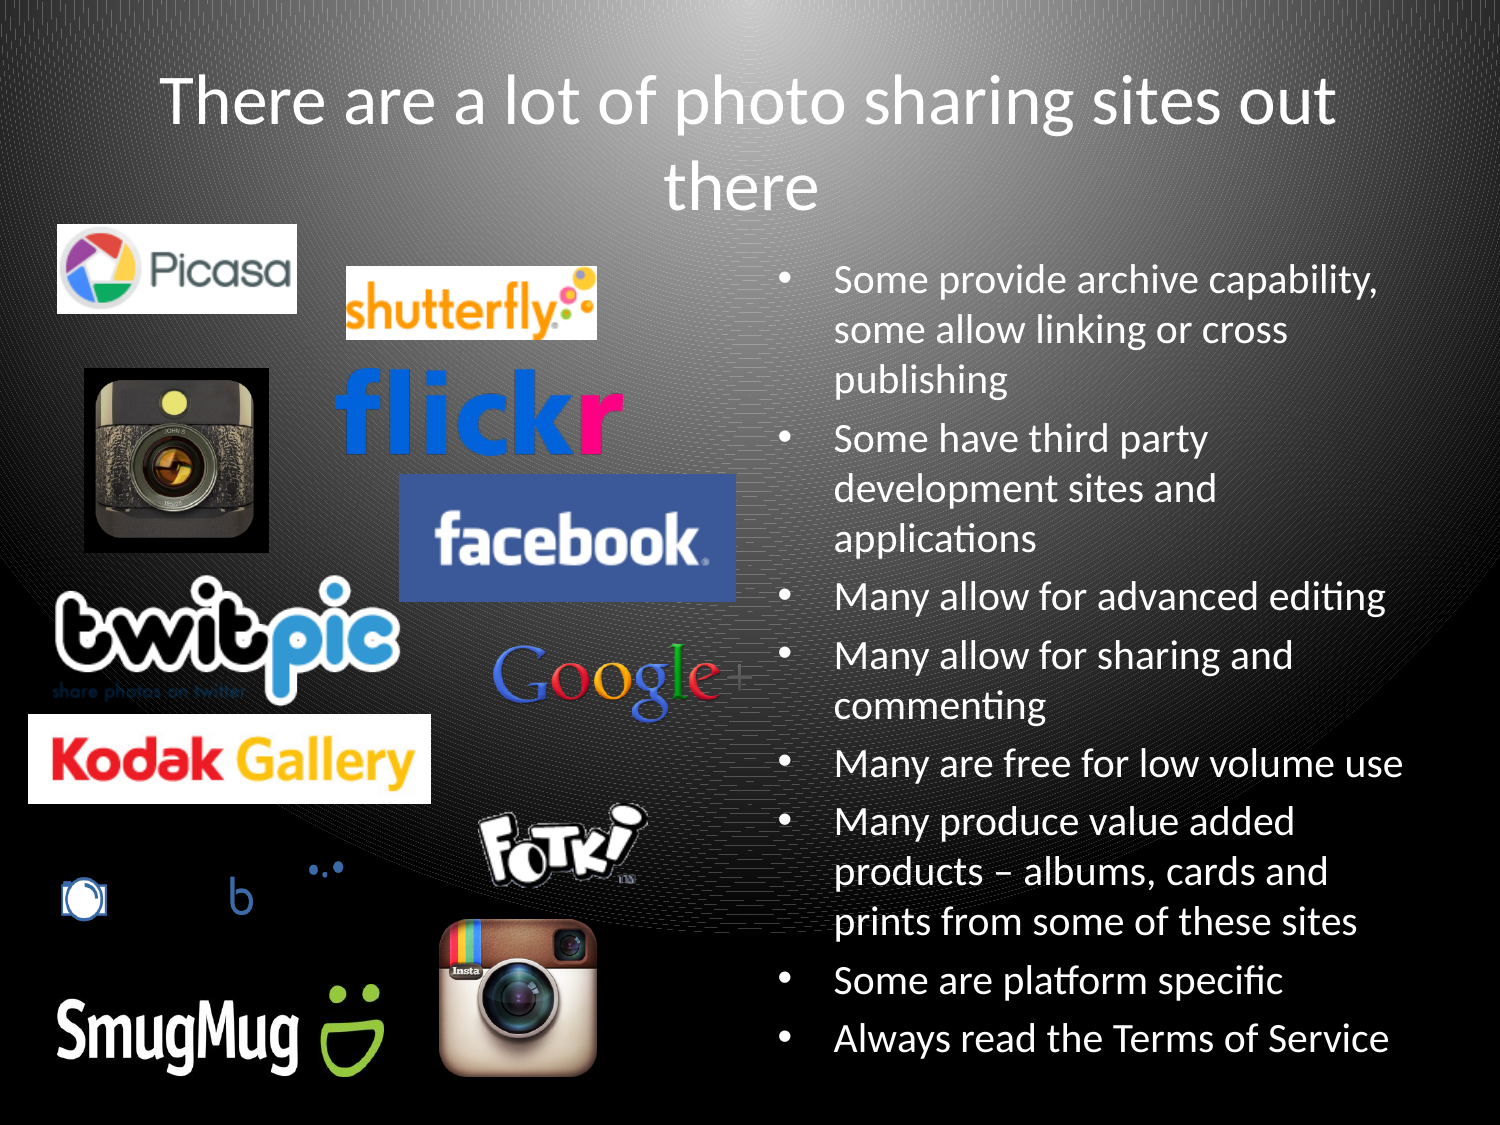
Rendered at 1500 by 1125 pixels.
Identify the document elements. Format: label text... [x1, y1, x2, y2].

picture [334, 368, 623, 457]
picture [493, 644, 752, 724]
list Some provide archive capability, some allow linking or cross publishing Some have third party development sites and applications Many allow for advanced editing Many allow for sharing and commenting Many are free for low volume use Many produce value added products – albums, cards and prints from some of these sites Some are platform specific Always read the Terms of Service [762, 244, 1425, 1050]
picture [84, 367, 269, 553]
picture [438, 918, 597, 1077]
picture [57, 224, 298, 314]
picture [53, 858, 364, 928]
title There are a lot of photo sharing sites out there [75, 45, 1425, 233]
picture [345, 266, 597, 341]
picture [57, 984, 384, 1077]
picture [28, 474, 737, 804]
picture [478, 803, 648, 888]
